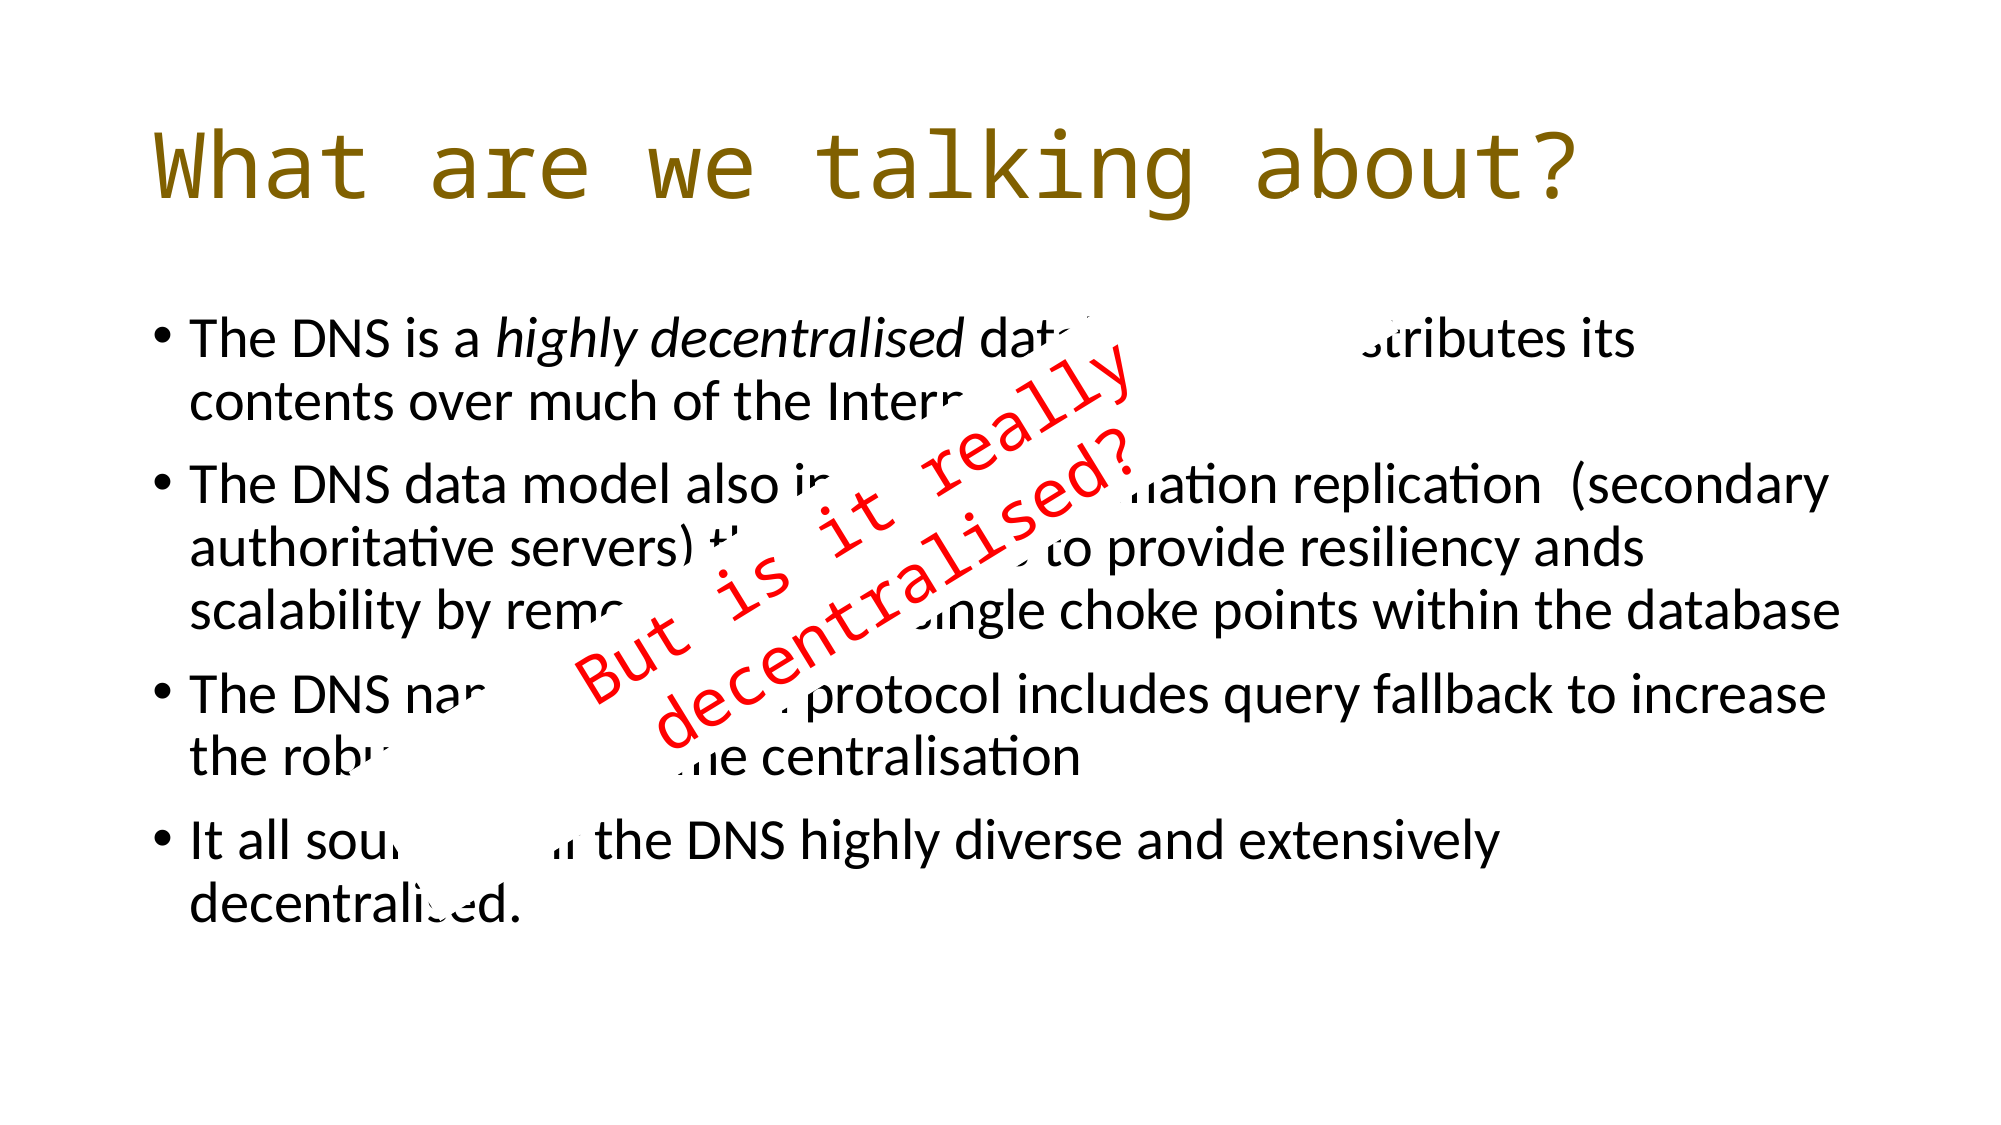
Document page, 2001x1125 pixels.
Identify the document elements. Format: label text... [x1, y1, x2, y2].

list The DNS is a highly decentralised database that distributes its contents over much of the Internet The DNS data model also includes information replication (secondary authoritative servers) that attempts to provide resiliency ands scalability by removing critical single choke points within the database The DNS name resolution protocol includes query fallback to increase the robustness of name centralisation It all sounds as if the DNS highly diverse and extensively decentralised. [137, 299, 1863, 1014]
text_box But is it really decentralised? [348, 182, 1399, 921]
title What are we talking about? [137, 59, 1863, 278]
